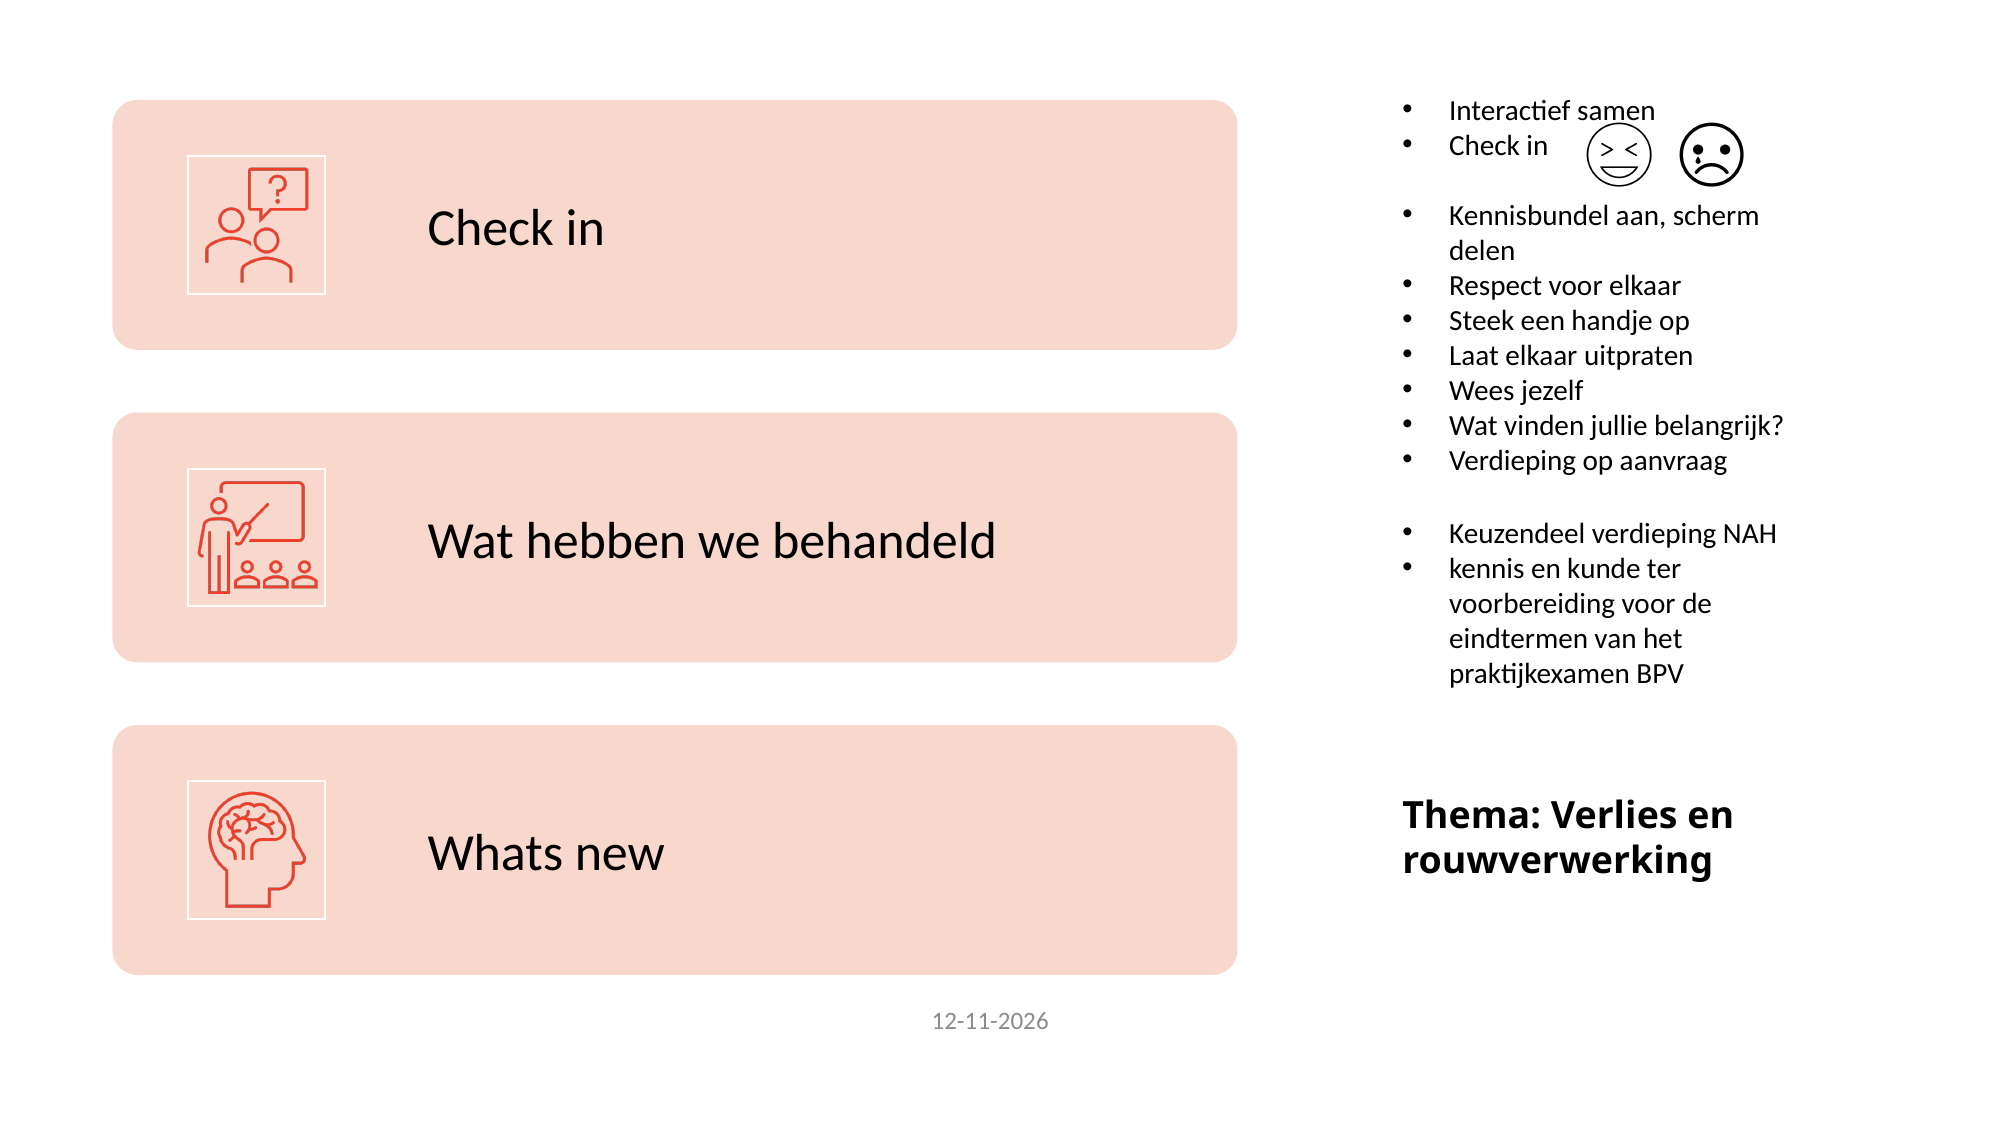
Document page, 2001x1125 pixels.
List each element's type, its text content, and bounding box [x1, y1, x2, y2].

picture [1578, 114, 1660, 195]
text_box Thema: Verlies en rouwverwerking [1387, 783, 1829, 889]
picture [1671, 114, 1752, 195]
text_box Interactief samen Check in Kennisbundel aan, scherm delen Respect voor elkaar Steek een handje op Laat elkaar uitpraten Wees jezelf Wat vinden jullie belangrijk? Verdieping op aanvraag [1387, 84, 1829, 506]
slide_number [916, 990, 1238, 1050]
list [112, 99, 1238, 975]
text_box Keuzendeel verdieping NAH kennis en kunde ter voorbereiding voor de eindtermen van het praktijkexamen BPV [1387, 506, 1829, 697]
